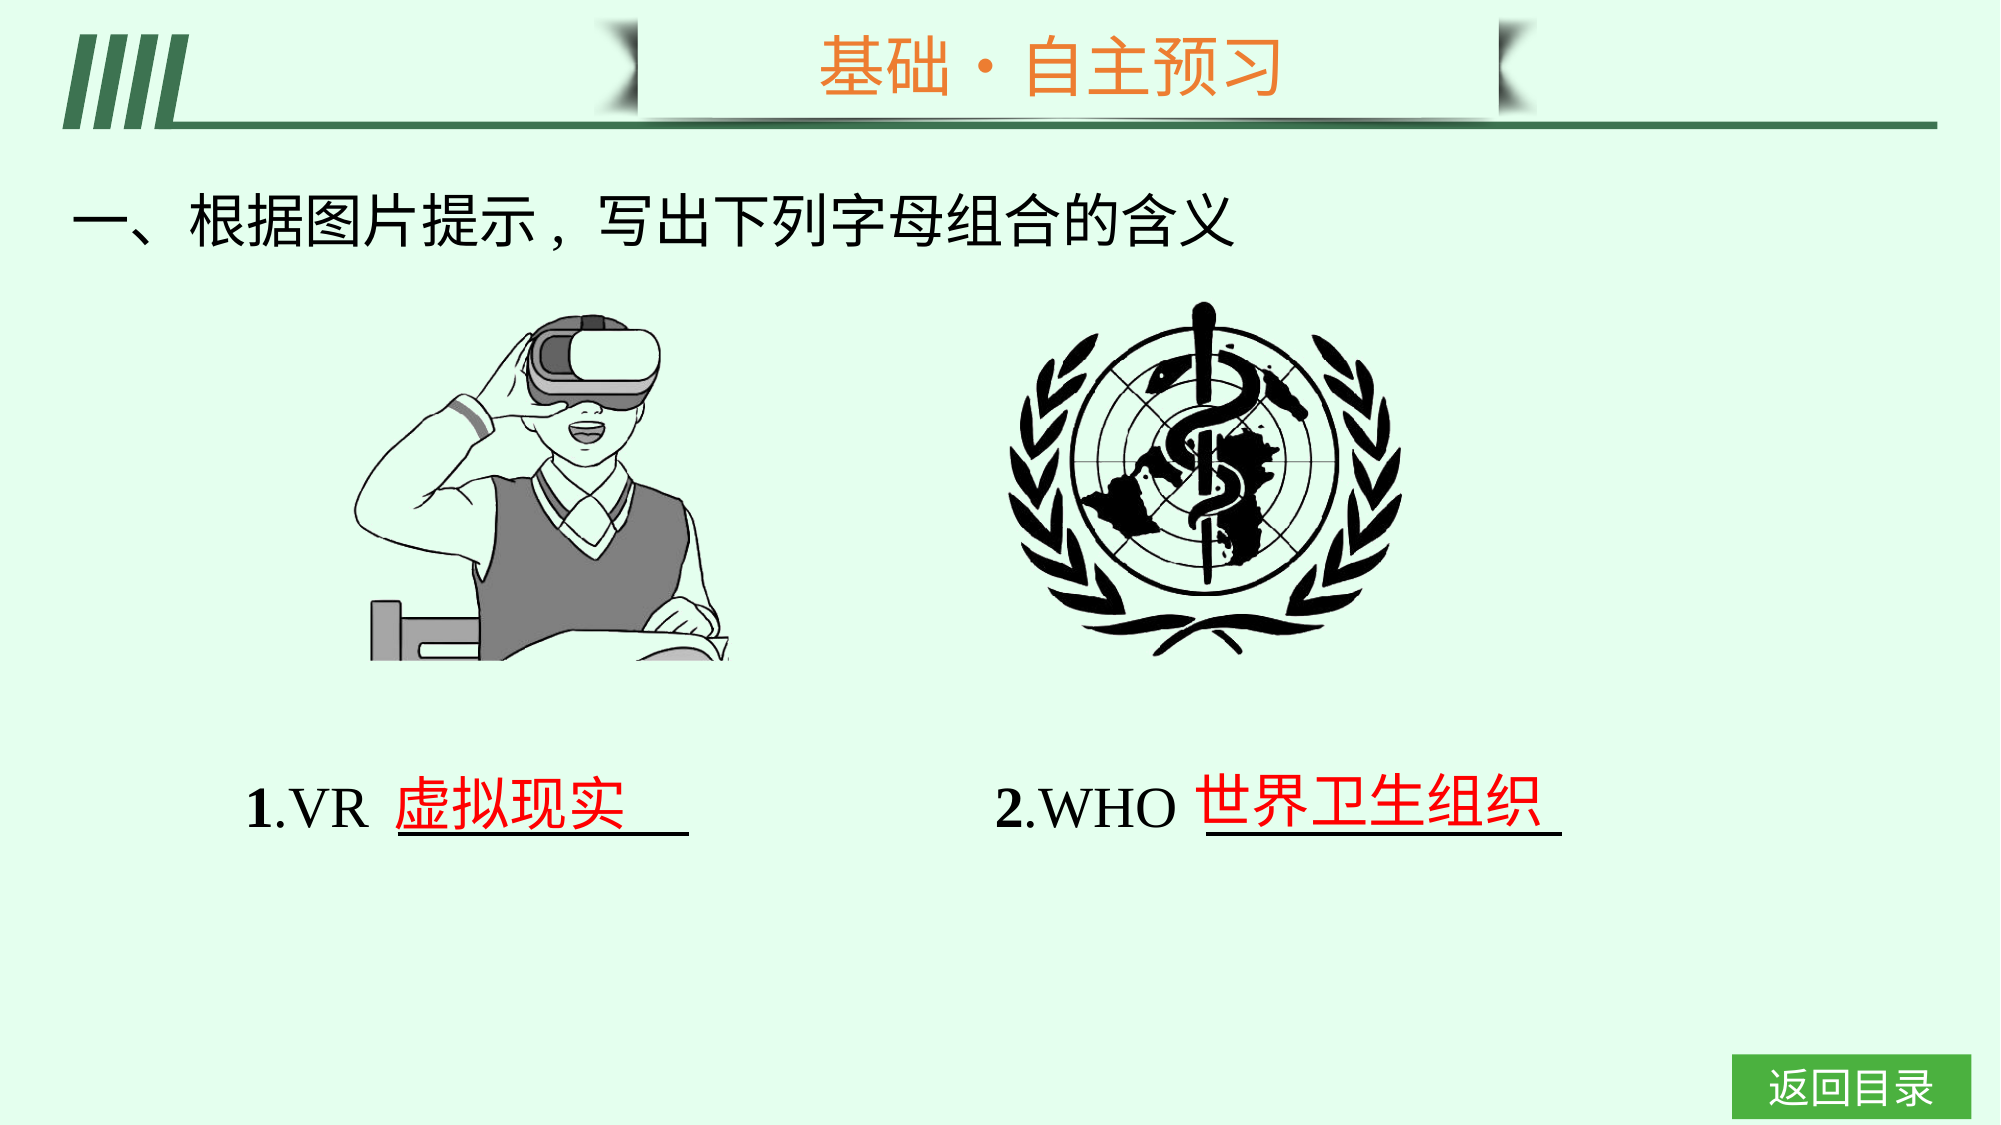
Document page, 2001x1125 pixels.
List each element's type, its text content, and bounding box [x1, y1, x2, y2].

picture [317, 289, 735, 664]
text_box 虚拟现实 [378, 738, 655, 845]
picture [996, 289, 1423, 664]
text_box 1.VR 2.WHO [229, 741, 1578, 847]
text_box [62, 34, 1938, 130]
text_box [594, 16, 1537, 127]
text_box 世界卫生组织 [1178, 735, 1559, 842]
text_box 一、根据图片提示, 写出下列字母组合的含义 [56, 155, 1265, 262]
